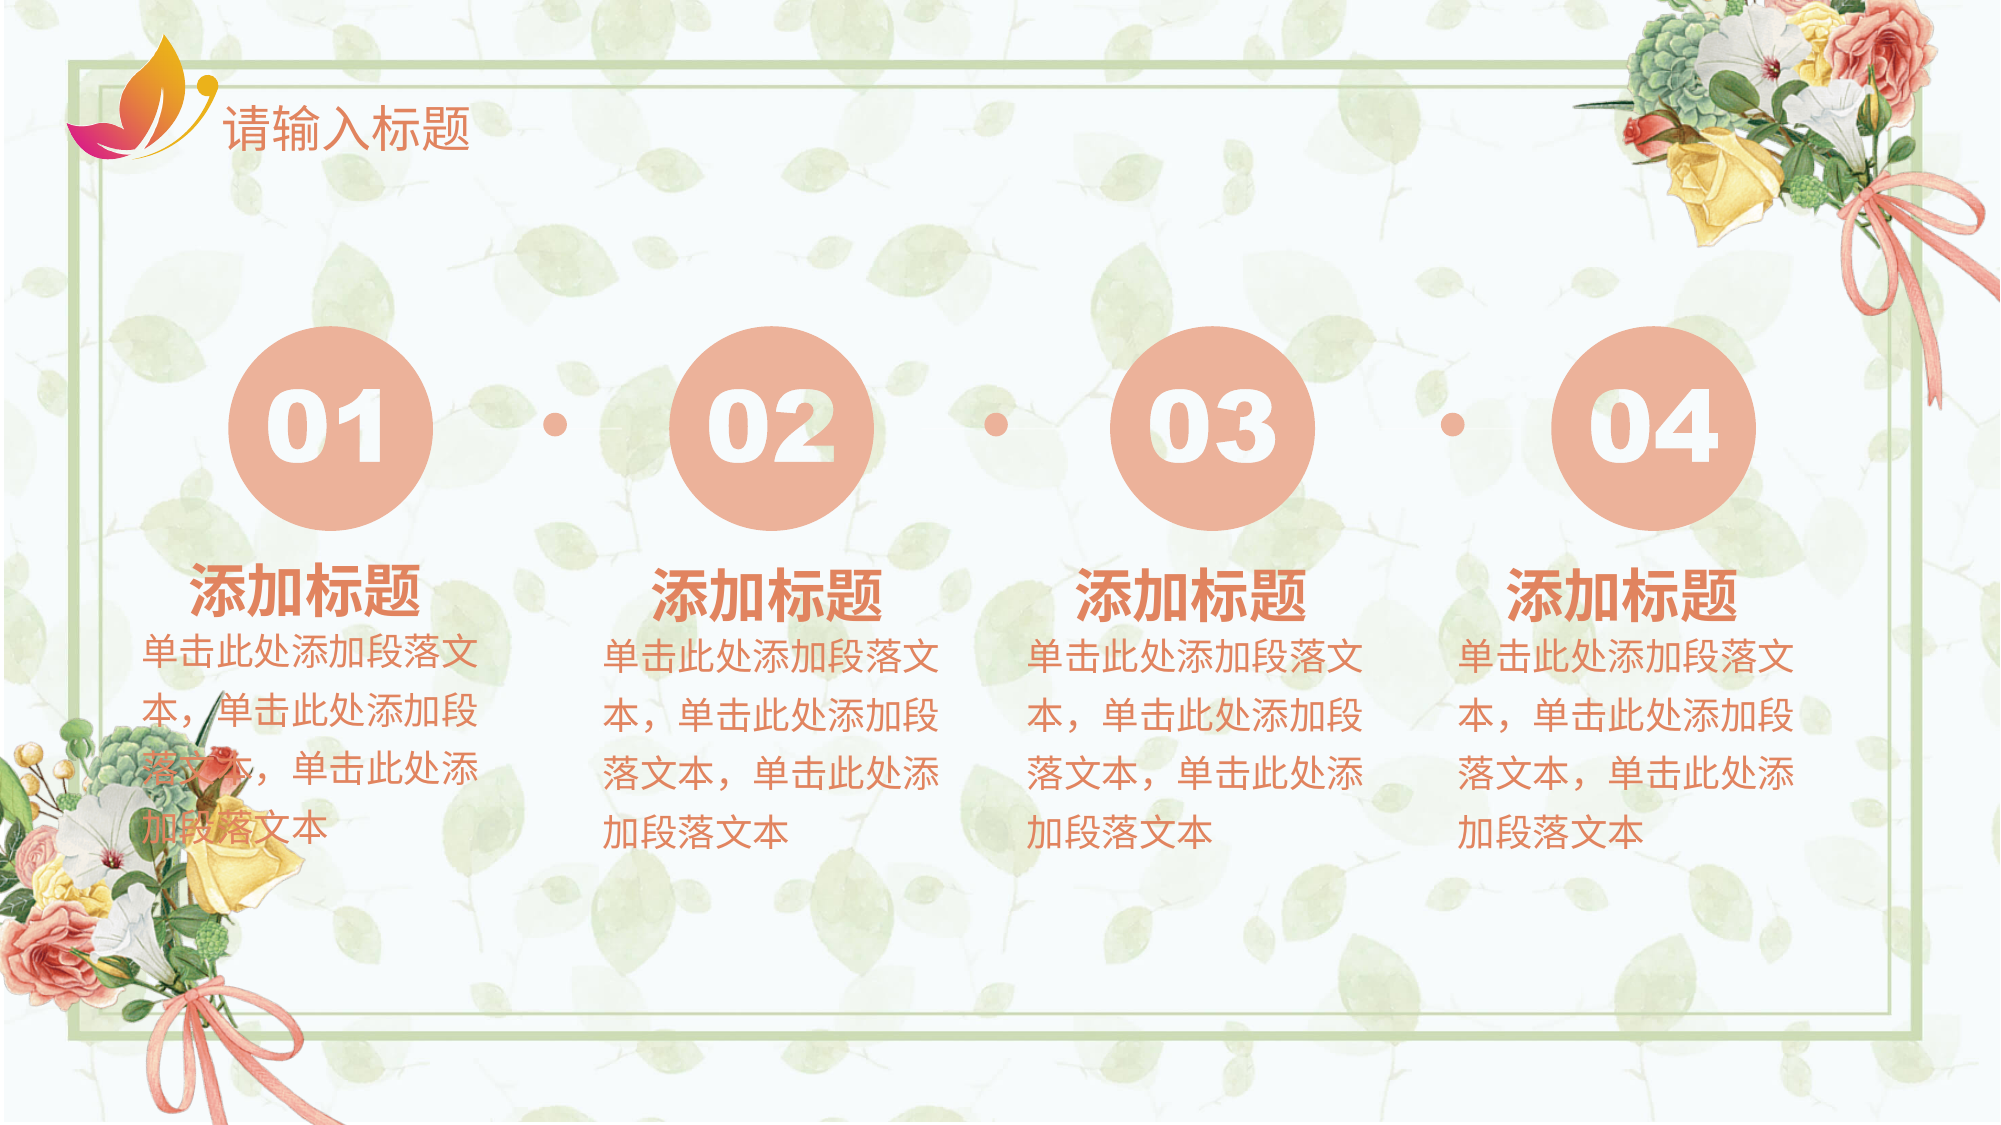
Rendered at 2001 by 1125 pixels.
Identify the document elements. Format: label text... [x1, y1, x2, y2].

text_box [588, 551, 996, 864]
text_box 添加标题 [173, 547, 534, 632]
text_box 单击此处添加段落文本，单击此处添加段落文本，单击此处添加段落文本 [126, 607, 503, 857]
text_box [1442, 551, 1851, 864]
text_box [1011, 551, 1420, 864]
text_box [228, 326, 1756, 531]
picture [0, 0, 2001, 1125]
